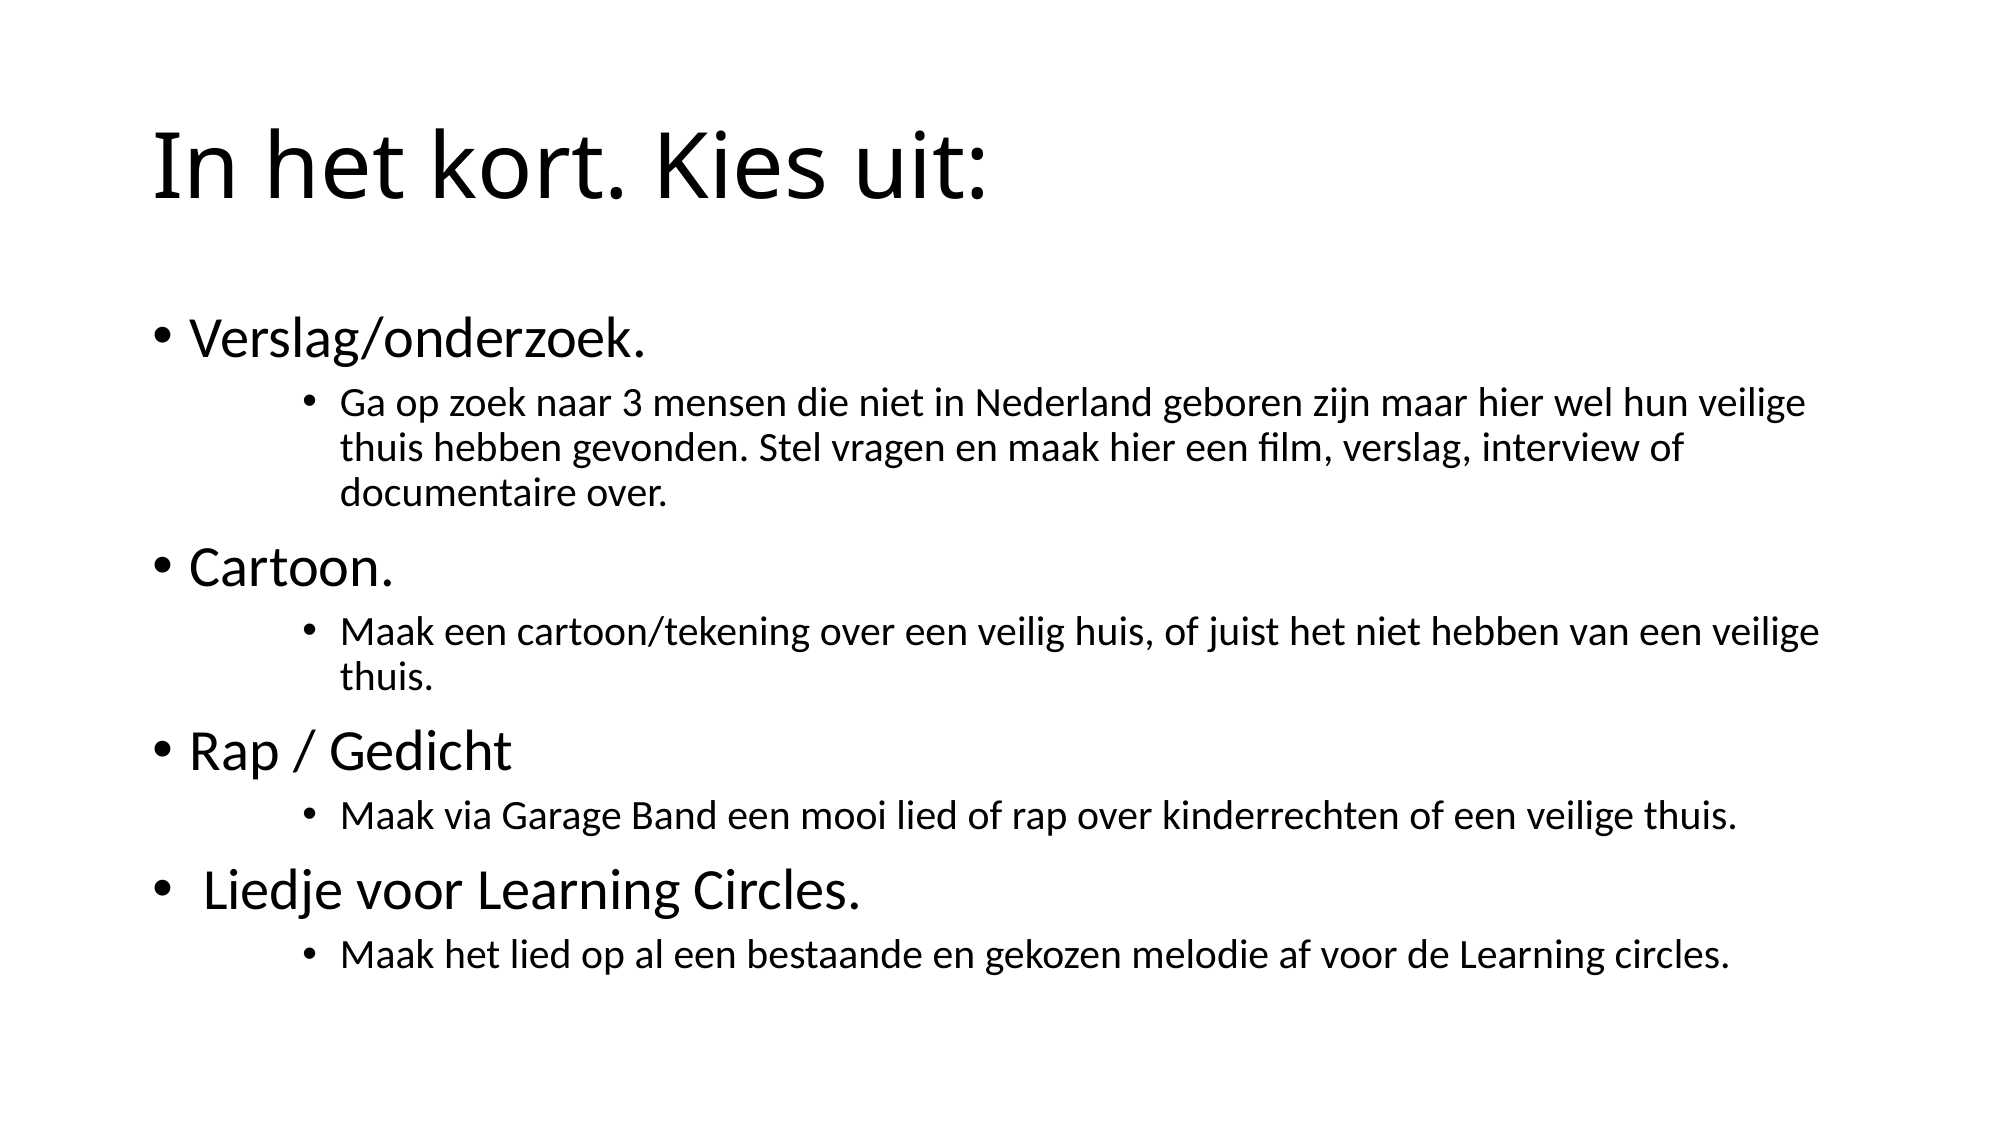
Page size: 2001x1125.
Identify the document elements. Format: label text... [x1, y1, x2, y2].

title In het kort. Kies uit: [137, 59, 1863, 278]
list Verslag/onderzoek. Ga op zoek naar 3 mensen die niet in Nederland geboren zijn maar hier wel hun veilige thuis hebben gevonden. Stel vragen en maak hier een film, verslag, interview of documentaire over. Cartoon. Maak een cartoon/tekening over een veilig huis, of juist het niet hebben van een veilige thuis. Rap / Gedicht Maak via Garage Band een mooi lied of rap over kinderrechten of een veilige thuis. Liedje voor Learning Circles. Maak het lied op al een bestaande en gekozen melodie af voor de Learning circles. [137, 299, 1863, 1014]
